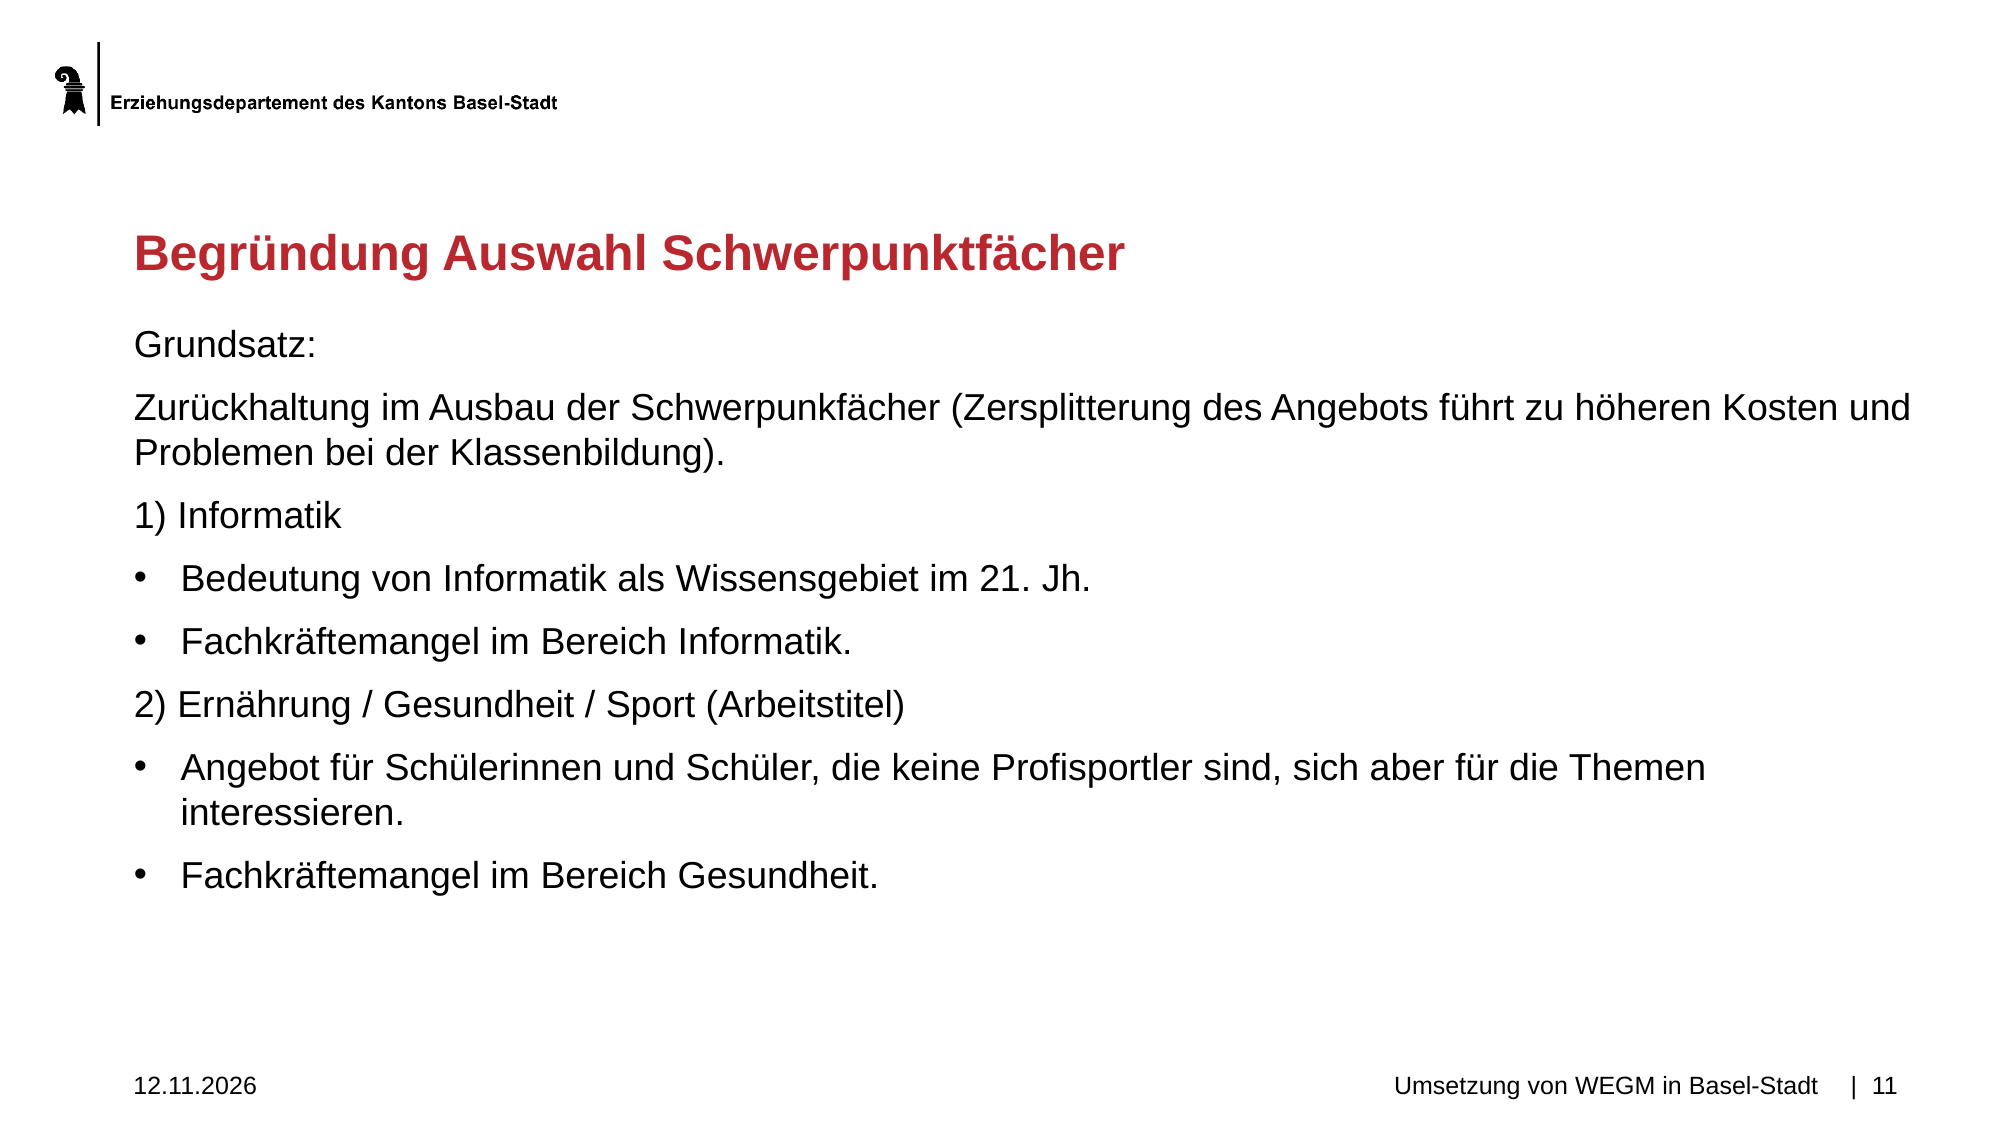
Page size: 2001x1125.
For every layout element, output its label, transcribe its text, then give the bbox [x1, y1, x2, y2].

picture [54, 42, 557, 126]
footer Umsetzung von WEGM in Basel-Stadt [598, 1064, 1820, 1125]
slide_number | 11 [1850, 1064, 2000, 1125]
title Begründung Auswahl Schwerpunktfächer [133, 219, 1914, 281]
list Grundsatz: Zurückhaltung im Ausbau der Schwerpunkfächer (Zersplitterung des Angebots führt zu höheren Kosten und Problemen bei der Klassenbildung). 1) Informatik Bedeutung von Informatik als Wissensgebiet im 21. Jh. Fachkräftemangel im Bereich Informatik. 2) Ernährung / Gesundheit / Sport (Arbeitstitel) Angebot für Schülerinnen und Schüler, die keine Profisportler sind, sich aber für die Themen interessieren. Fachkräftemangel im Bereich Gesundheit. [133, 320, 1914, 1018]
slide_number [133, 1064, 567, 1125]
